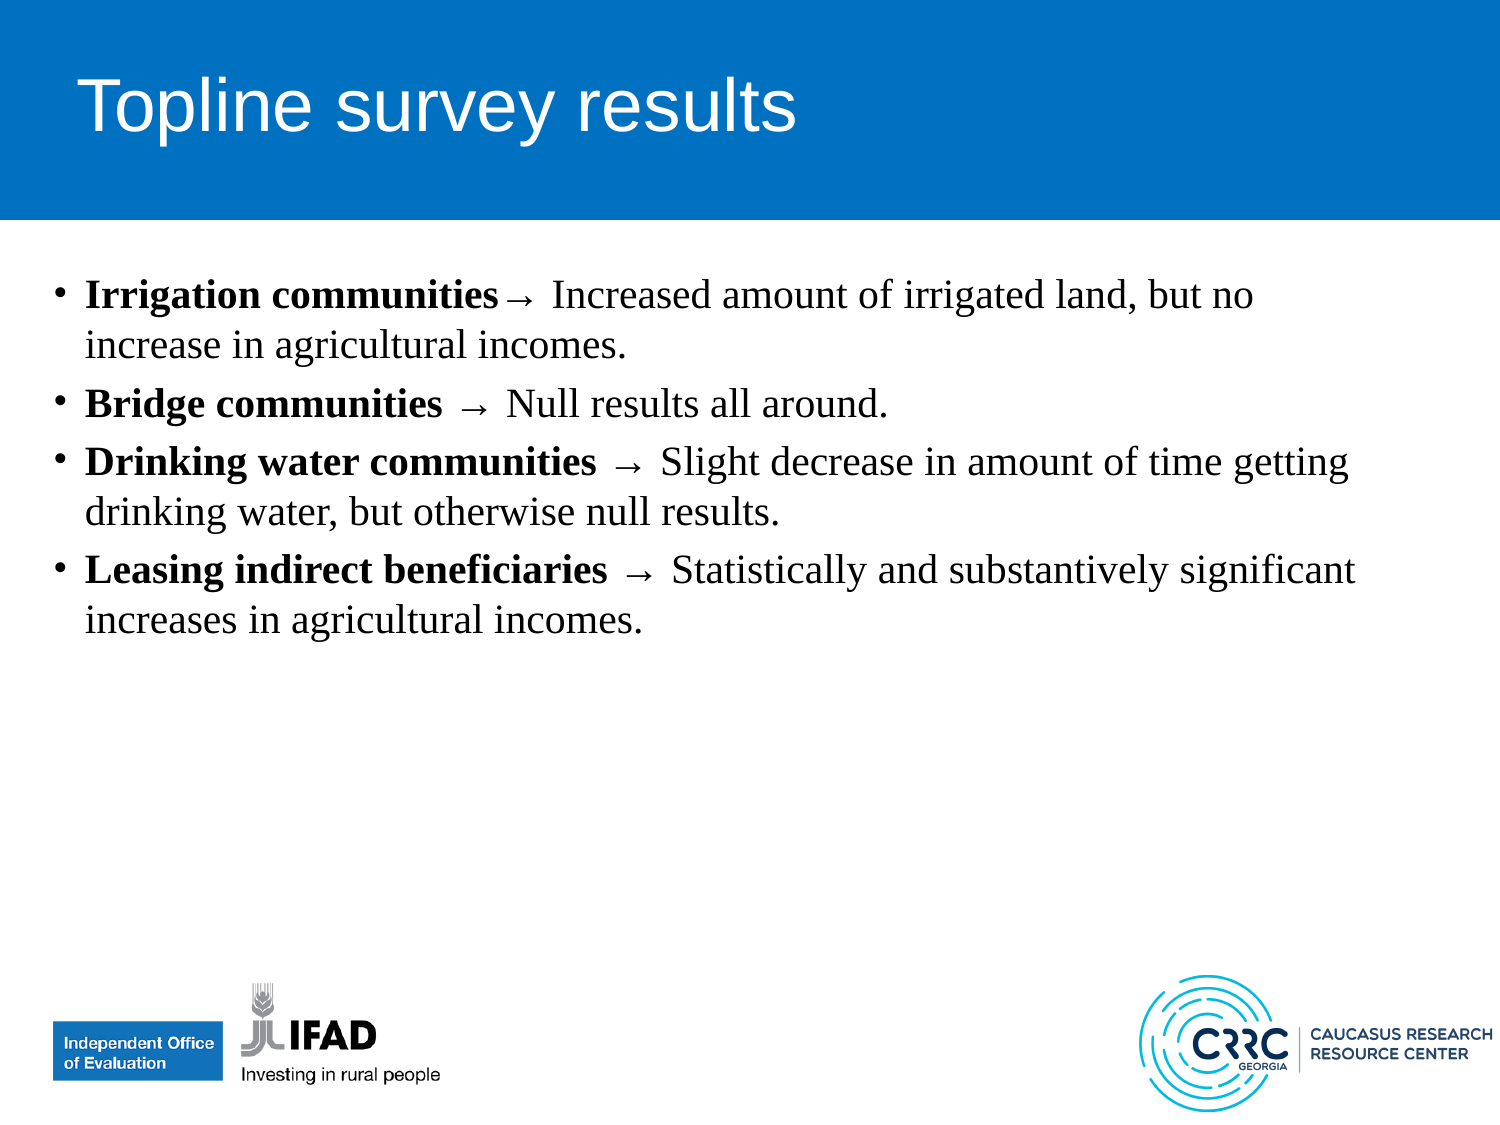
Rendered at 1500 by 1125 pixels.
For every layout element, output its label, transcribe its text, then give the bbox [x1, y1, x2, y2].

list Topline survey results [76, 30, 1412, 173]
picture [1125, 962, 1500, 1125]
list Irrigation communities→ Increased amount of irrigated land, but no increase in agricultural incomes. Bridge communities → Null results all around. Drinking water communities → Slight decrease in amount of time getting drinking water, but otherwise null results. Leasing indirect beneficiaries → Statistically and substantively significant increases in agricultural incomes. [53, 267, 1377, 998]
picture [53, 998, 443, 1089]
